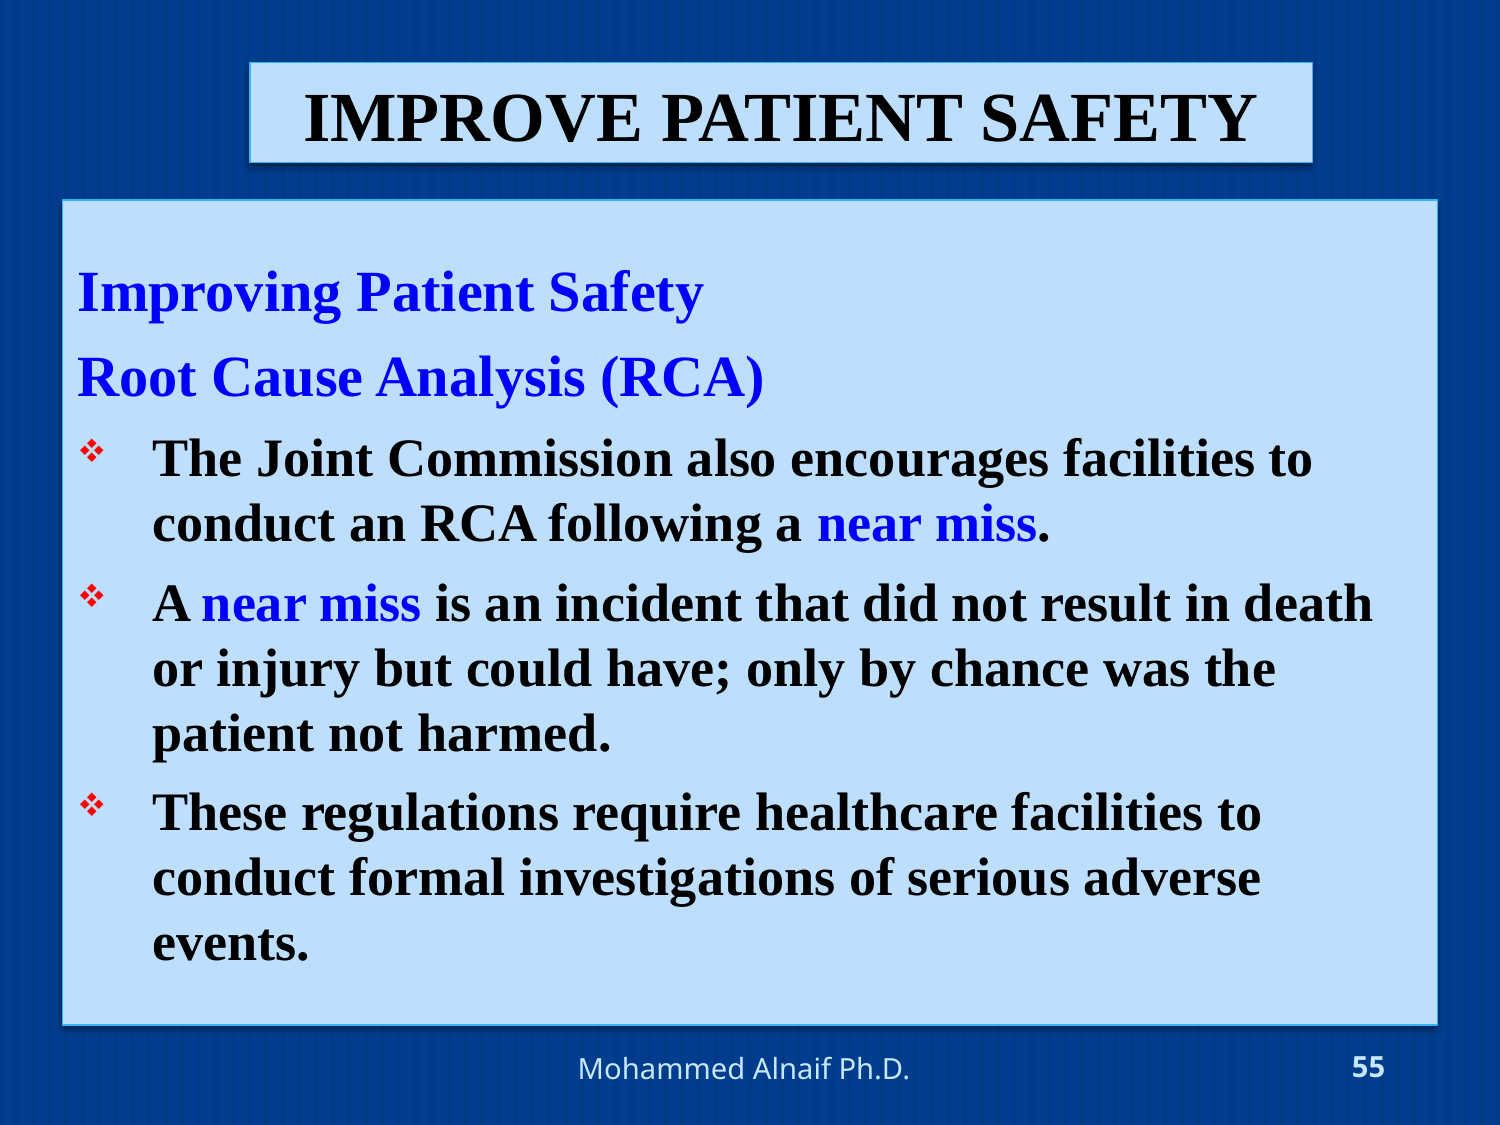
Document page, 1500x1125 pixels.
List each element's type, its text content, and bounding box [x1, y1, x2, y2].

footer Mohammed Alnaif Ph.D. [525, 1037, 925, 1098]
subtitle Improving Patient Safety Root Cause Analysis (RCA) The Joint Commission also encourages facilities to conduct an RCA following a near miss. A near miss is an incident that did not result in death or injury but could have; only by chance was the patient not harmed. These regulations require healthcare facilities to conduct formal investigations of serious adverse events. [62, 199, 1438, 1026]
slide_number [12, 995, 350, 1108]
slide_number 55 [1299, 1037, 1438, 1100]
title improve patient safety [249, 62, 1313, 163]
